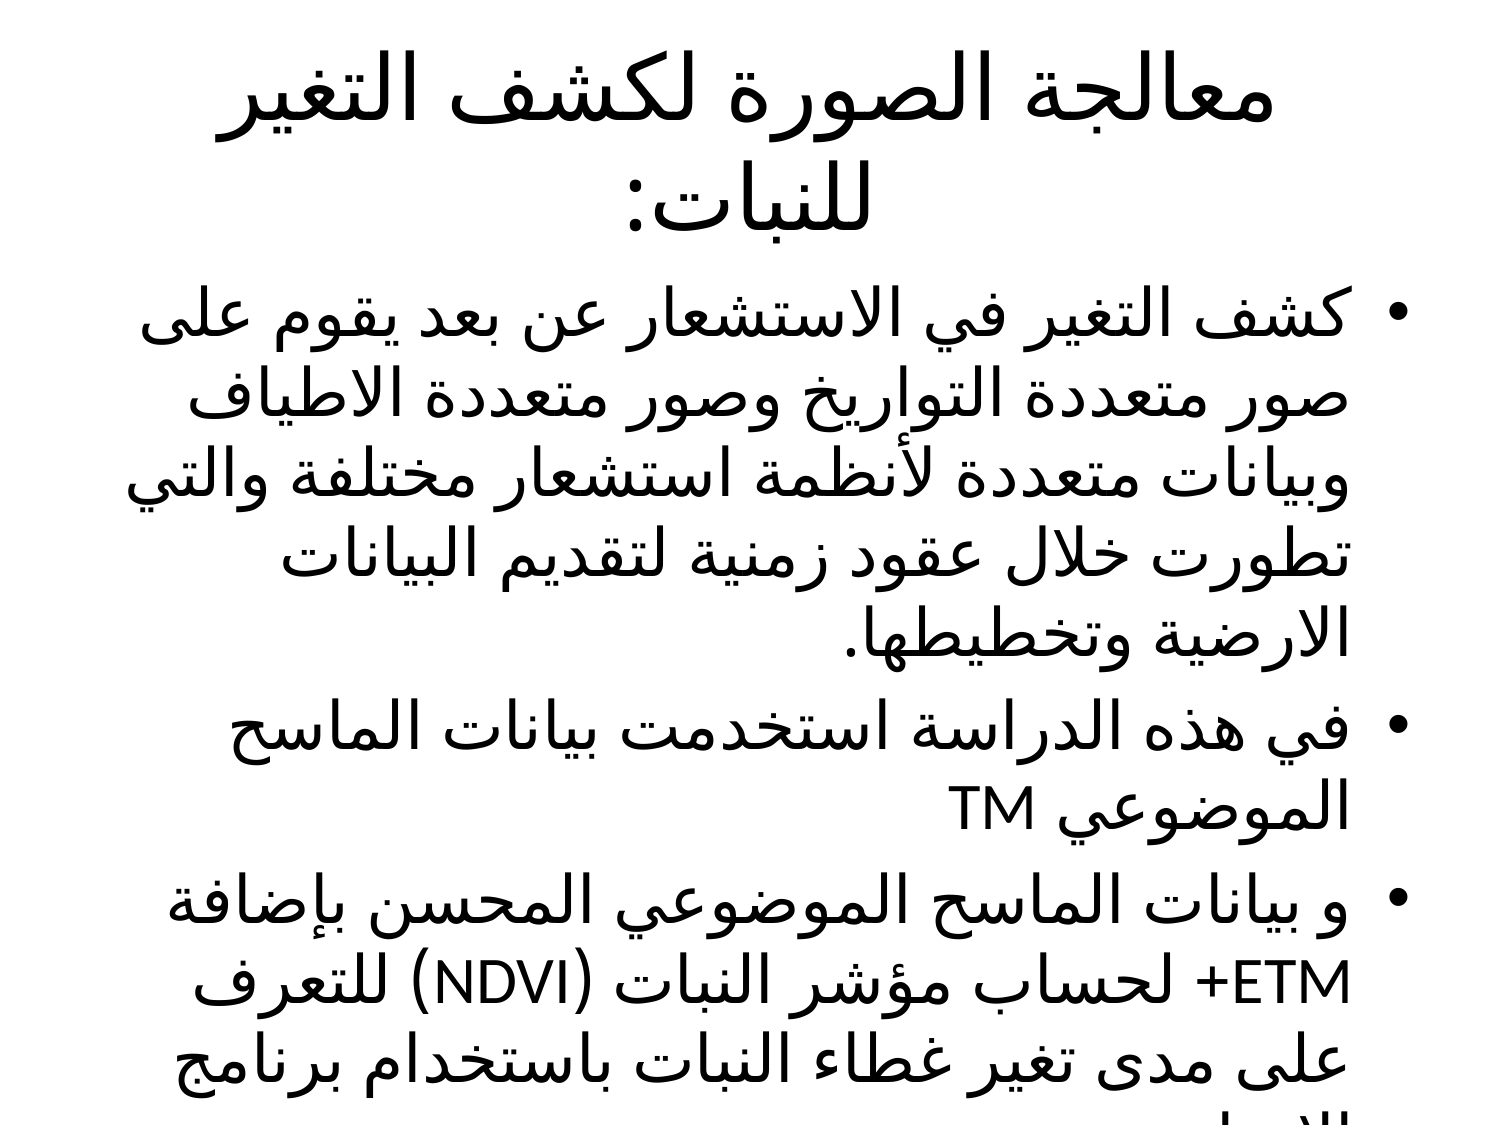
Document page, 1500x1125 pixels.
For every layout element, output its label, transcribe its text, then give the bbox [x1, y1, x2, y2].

title معالجة الصورة لكشف التغير للنبات: [75, 45, 1425, 233]
list كشف التغير في الاستشعار عن بعد يقوم على صور متعددة التواريخ وصور متعددة الاطياف وبيانات متعددة لأنظمة استشعار مختلفة والتي تطورت خلال عقود زمنية لتقديم البيانات الارضية وتخطيطها. في هذه الدراسة استخدمت بيانات الماسح الموضوعي TM و بيانات الماسح الموضوعي المحسن بإضافة ETM+ لحساب مؤشر النبات (NDVI) للتعرف على مدى تغير غطاء النبات باستخدام برنامج الارداس . [75, 262, 1425, 1005]
